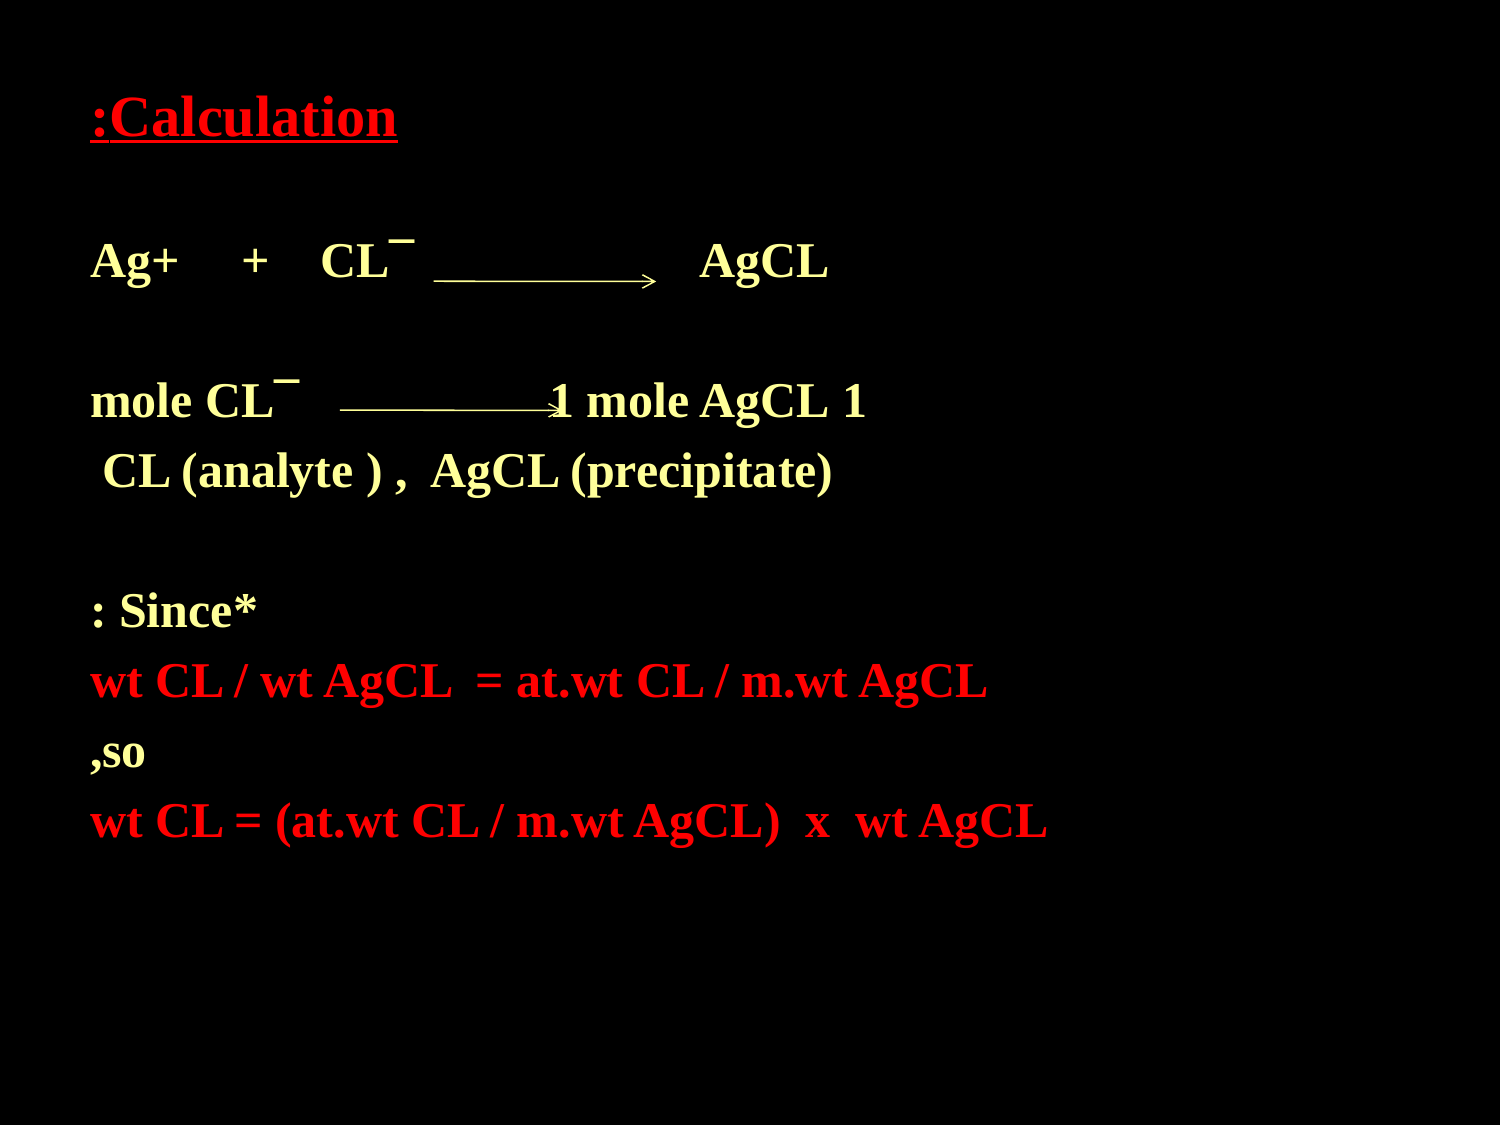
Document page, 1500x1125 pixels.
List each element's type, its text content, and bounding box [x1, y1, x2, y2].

list Calculation: Ag+ + CL¯ AgCL 1 mole CL¯ 1 mole AgCL CL (analyte ) , AgCL (precipitate) *Since : wt CL / wt AgCL = at.wt CL / m.wt AgCL so, wt CL = (at.wt CL / m.wt AgCL) x wt AgCL [75, 70, 1425, 1005]
